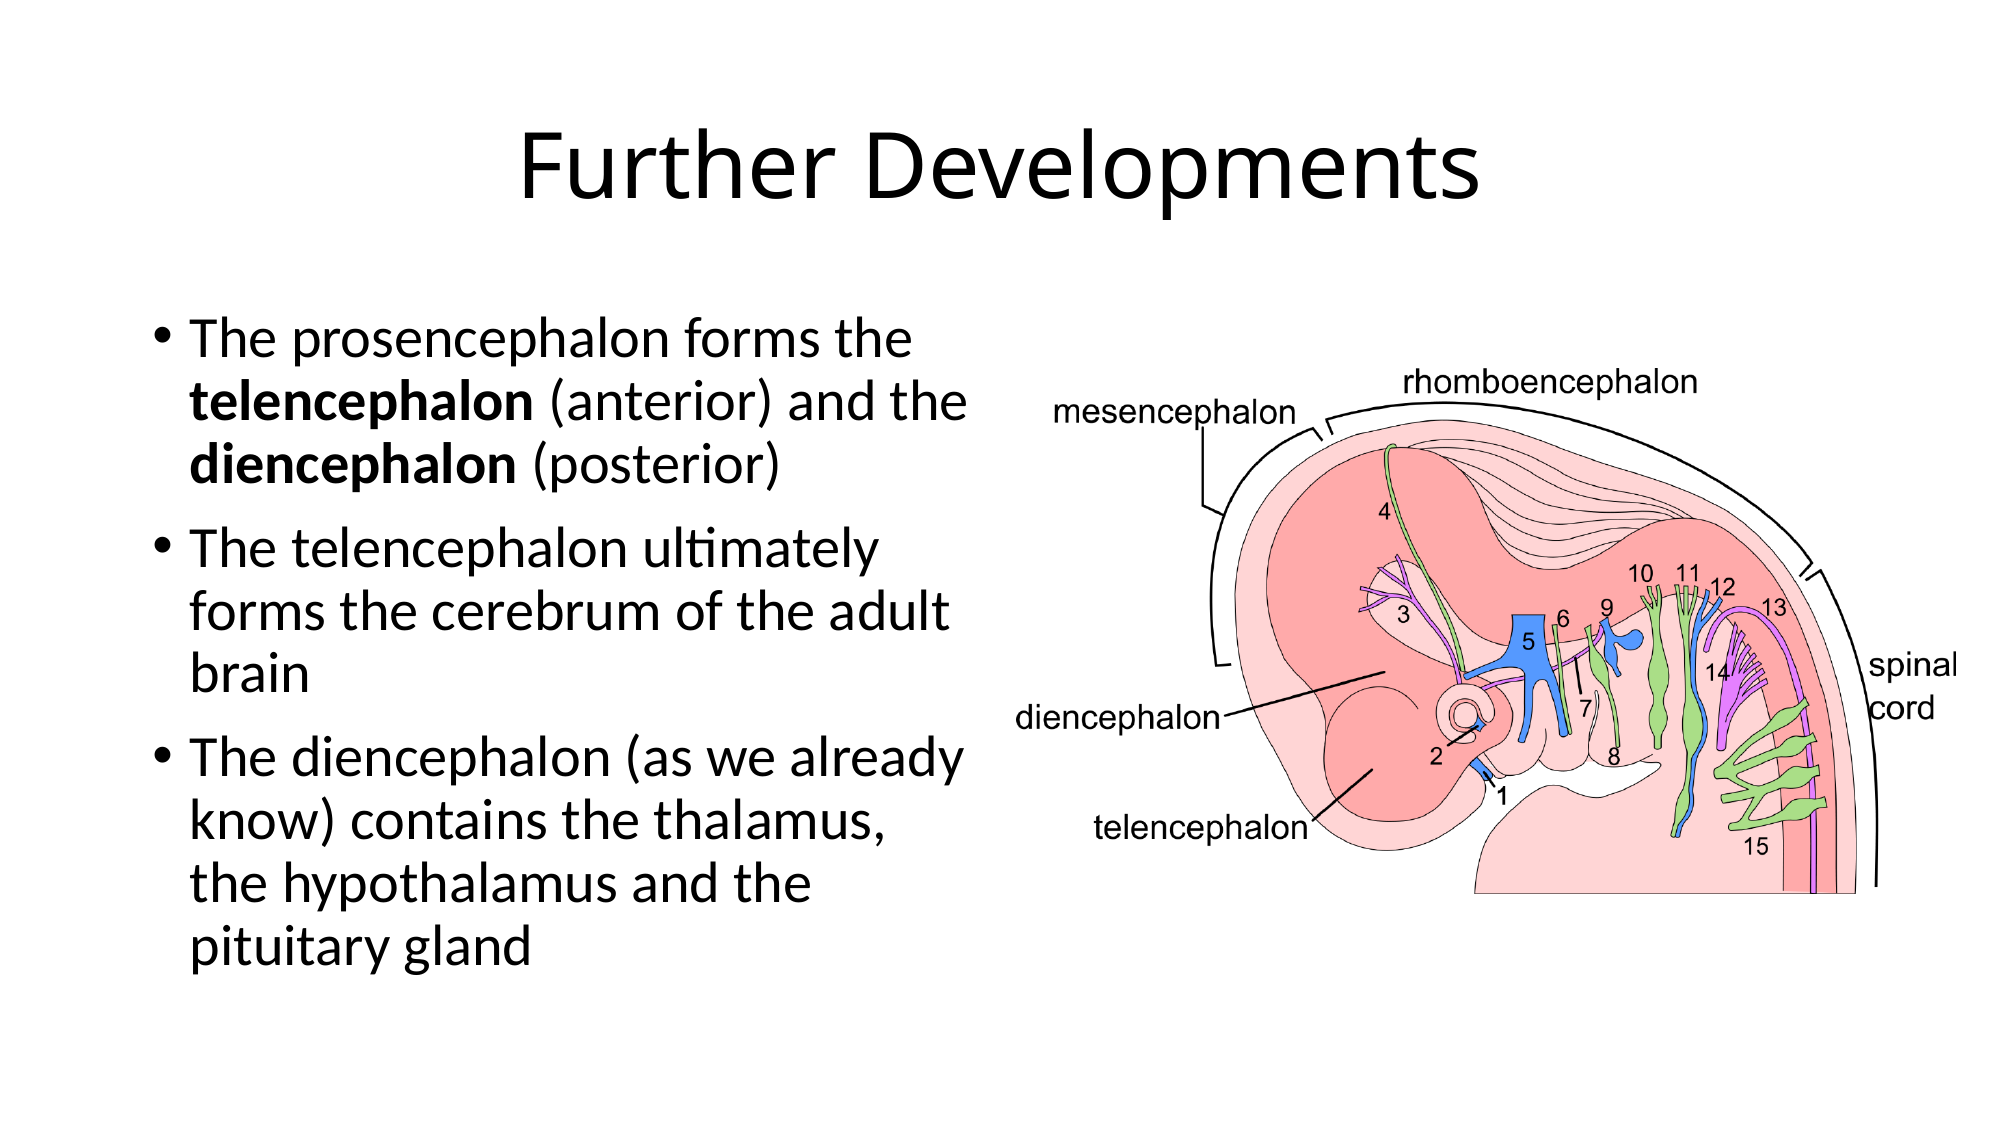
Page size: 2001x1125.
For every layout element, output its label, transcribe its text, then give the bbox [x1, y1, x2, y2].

picture [1016, 368, 1956, 894]
list The prosencephalon forms the telencephalon (anterior) and the diencephalon (posterior) The telencephalon ultimately forms the cerebrum of the adult brain The diencephalon (as we already know) contains the thalamus, the hypothalamus and the pituitary gland [137, 299, 988, 1014]
title Further Developments [137, 59, 1863, 278]
